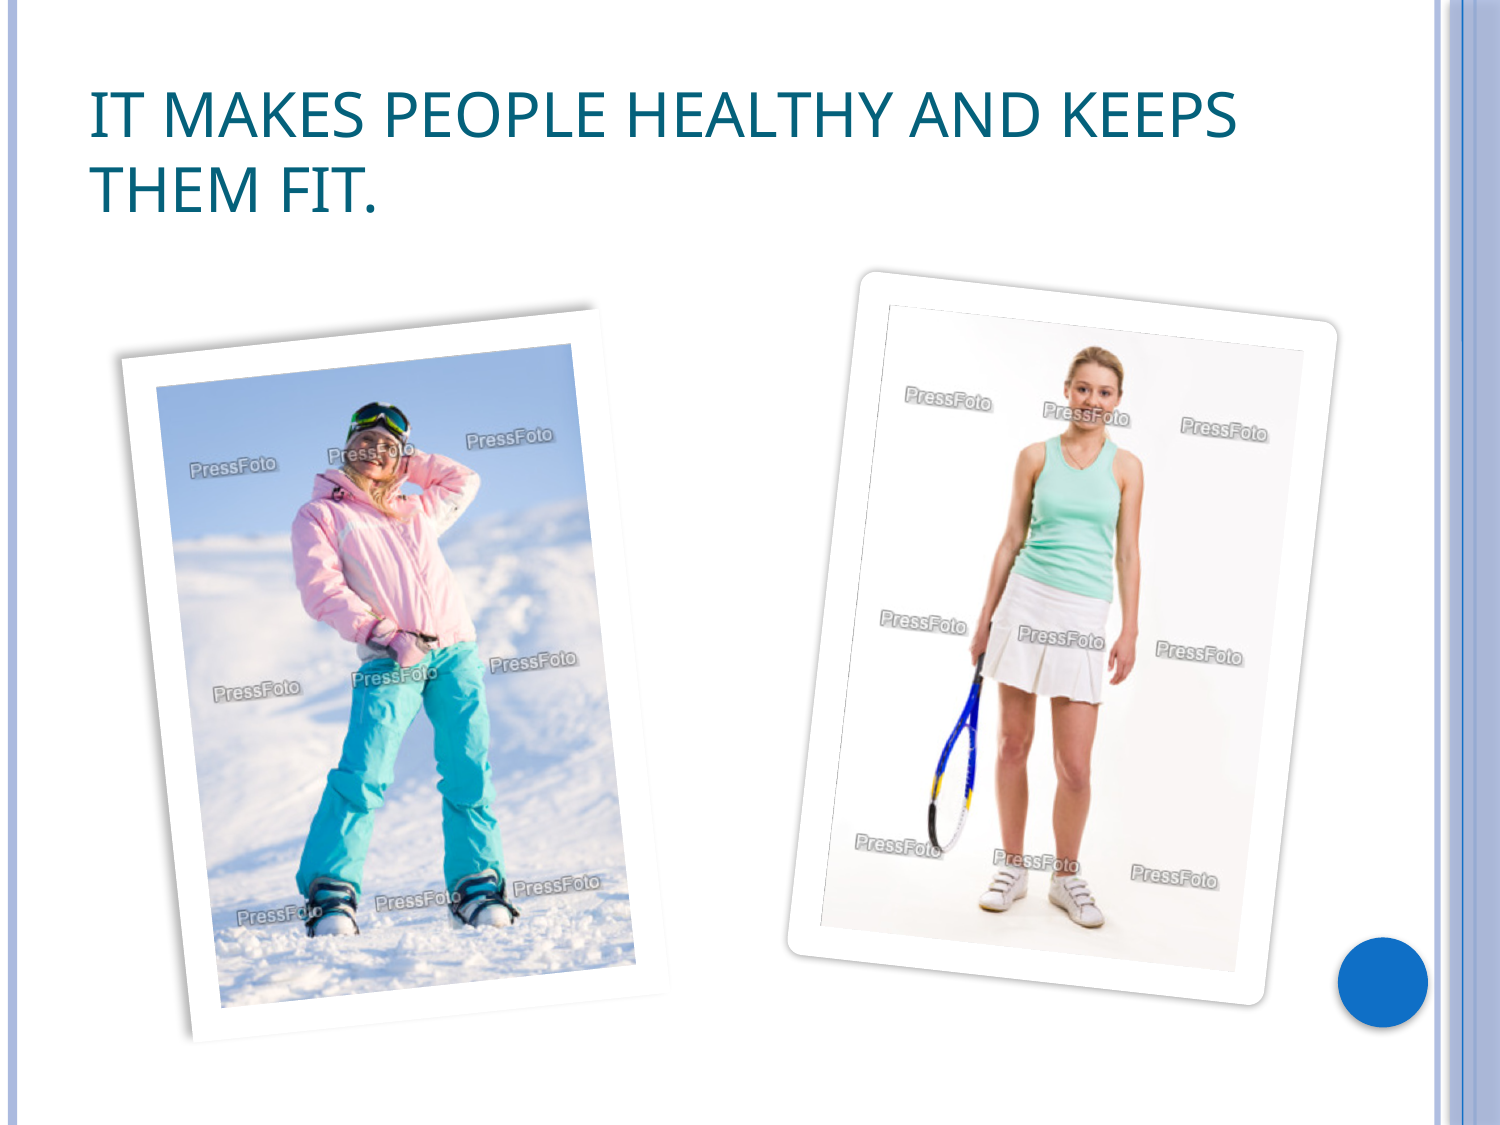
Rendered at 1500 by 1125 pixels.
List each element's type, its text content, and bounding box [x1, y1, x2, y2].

picture [822, 306, 1303, 971]
picture [157, 345, 635, 1008]
title It makes people healthy and keeps them fit. [75, 45, 1300, 233]
